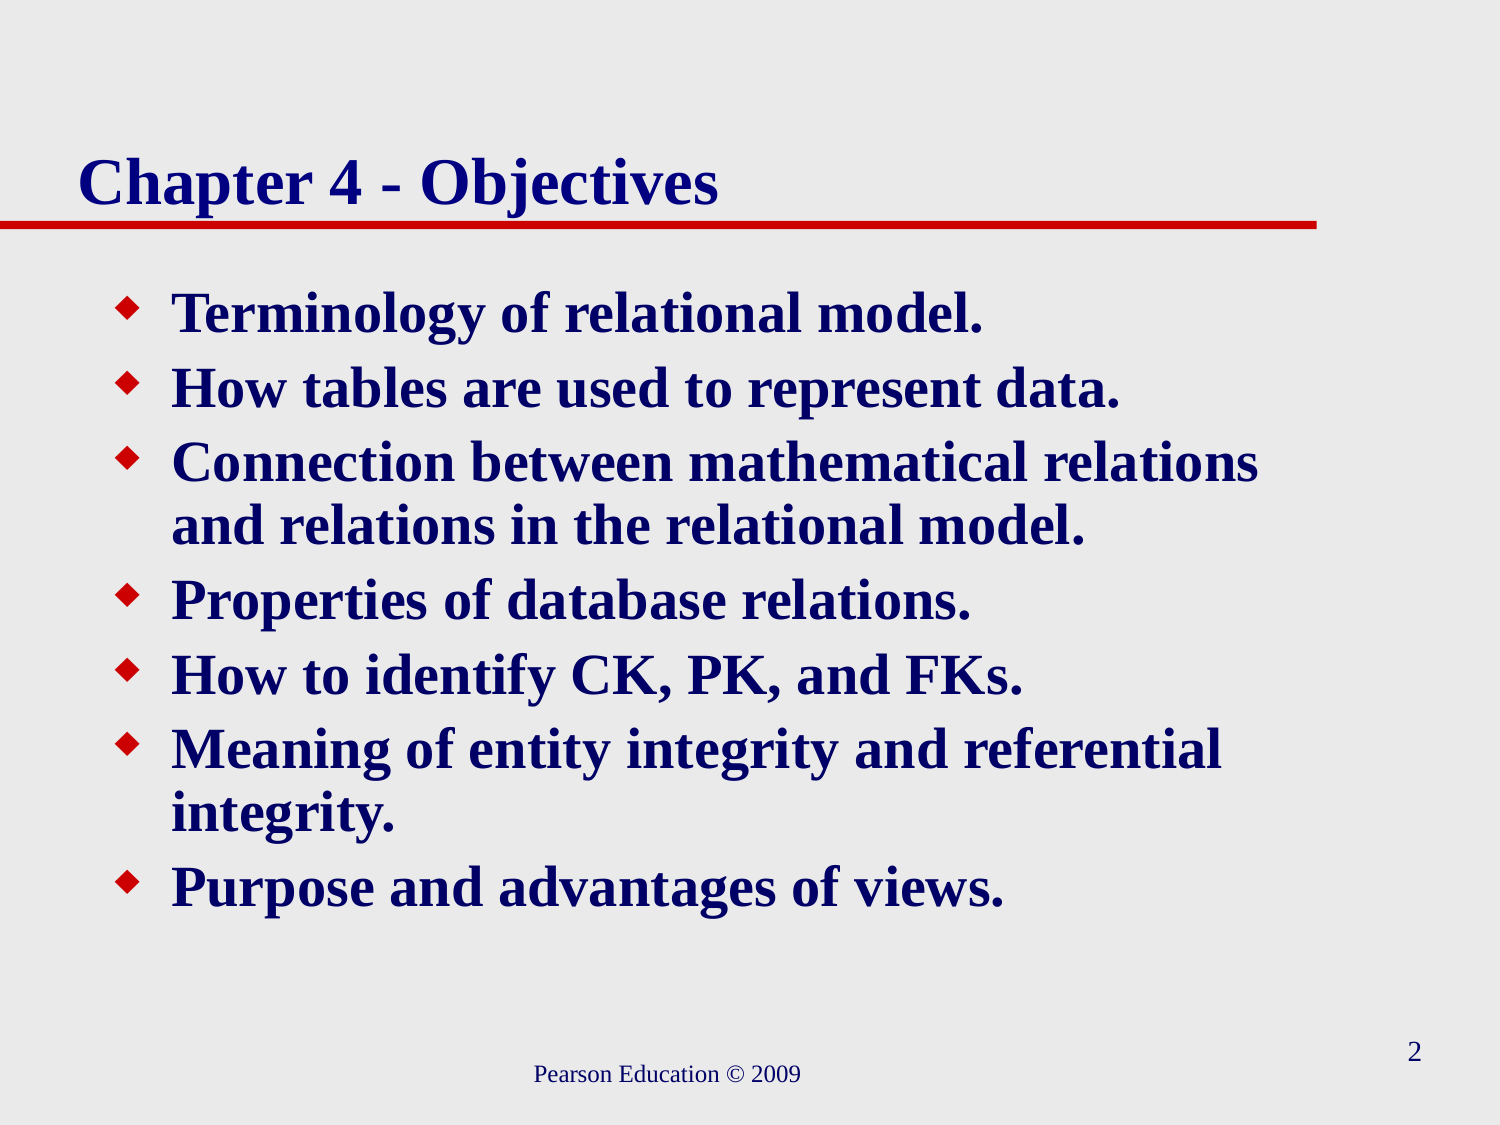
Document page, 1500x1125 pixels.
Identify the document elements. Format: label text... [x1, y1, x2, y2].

text_box Pearson Education © 2009 [512, 1050, 1038, 1095]
list Terminology of relational model. How tables are used to represent data. Connection between mathematical relations and relations in the relational model. Properties of database relations. How to identify CK, PK, and FKs. Meaning of entity integrity and referential integrity. Purpose and advantages of views. [99, 274, 1368, 951]
slide_number 2 [1125, 1012, 1438, 1088]
title Chapter 4 - Objectives [62, 43, 1338, 226]
